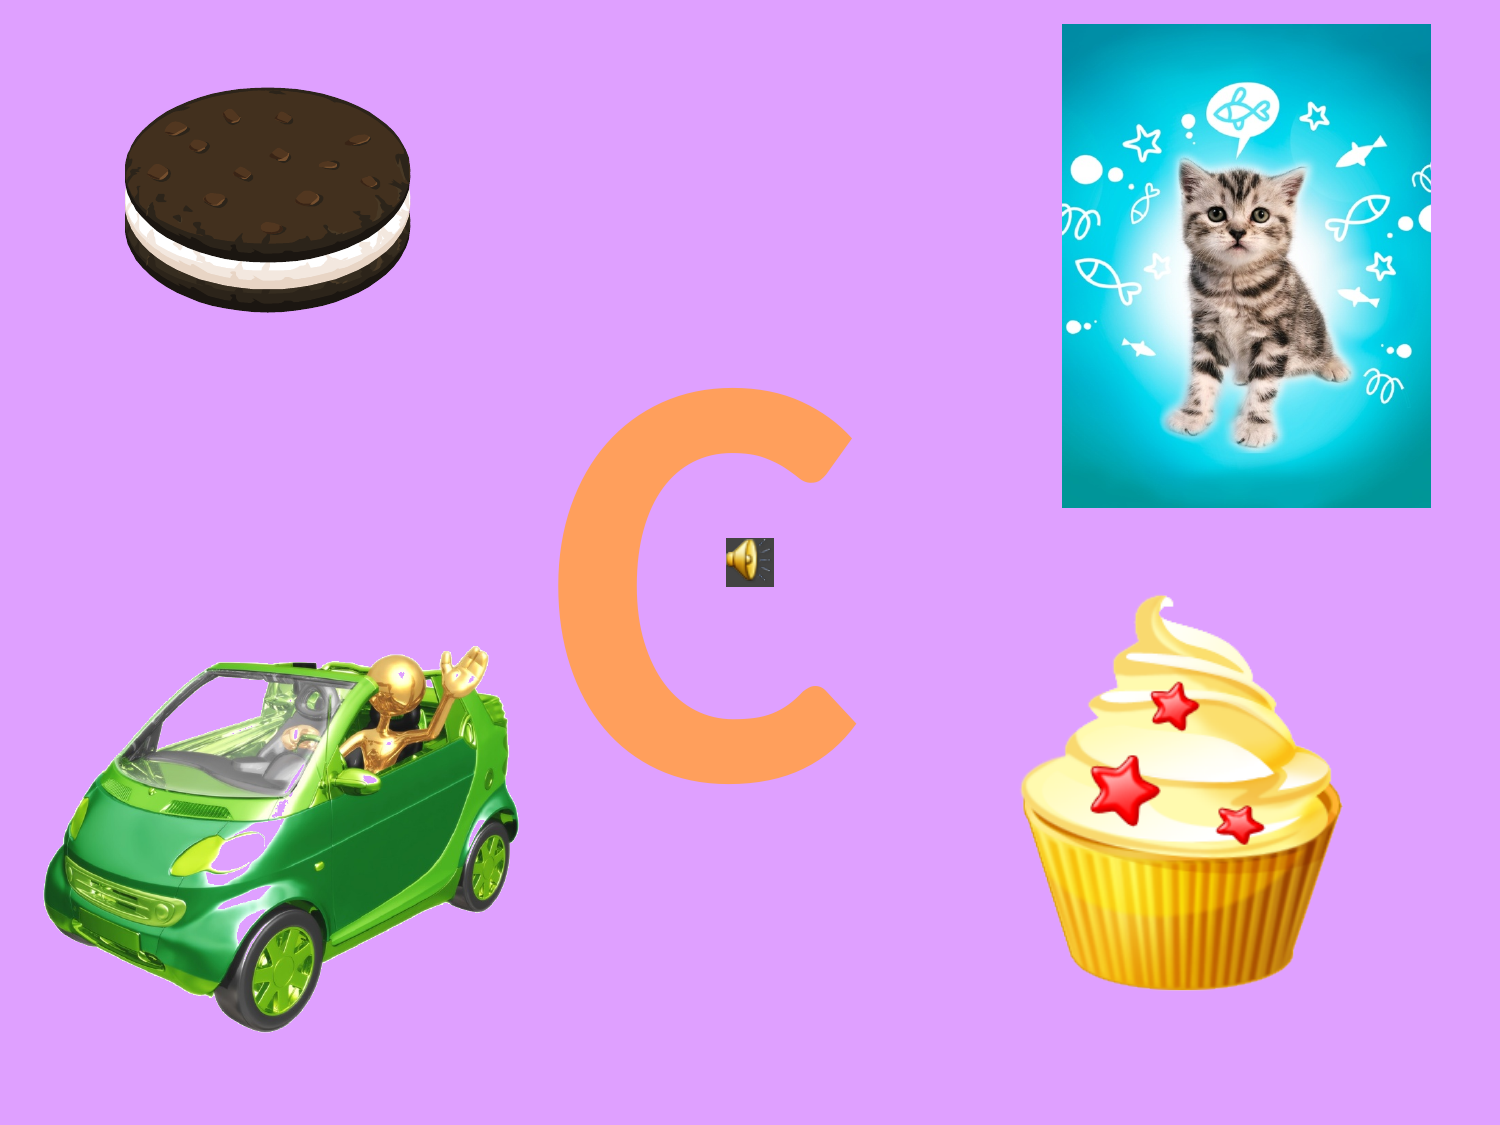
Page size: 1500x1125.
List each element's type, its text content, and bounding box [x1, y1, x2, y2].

picture [1062, 24, 1431, 508]
text_box C [531, 174, 878, 908]
picture [949, 549, 1401, 1001]
picture [724, 537, 776, 588]
picture [37, 574, 526, 1063]
picture [124, 87, 411, 313]
